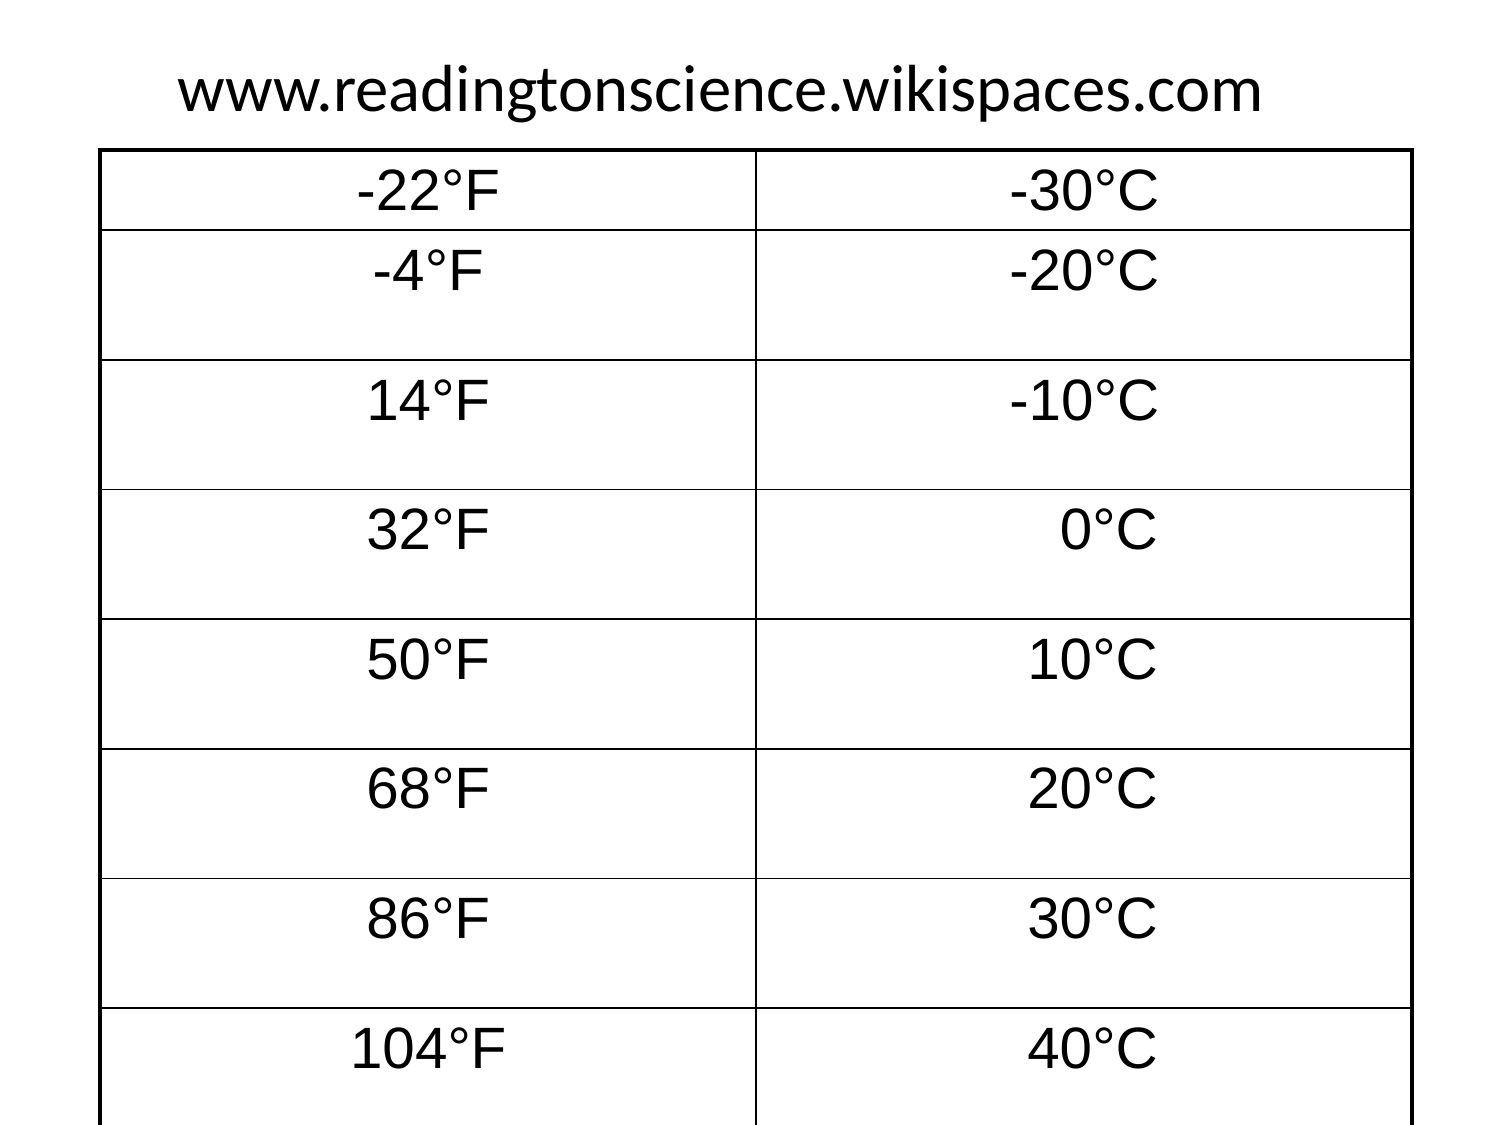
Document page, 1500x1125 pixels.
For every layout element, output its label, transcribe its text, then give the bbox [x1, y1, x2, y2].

table_cell 86°F [102, 879, 755, 1007]
table_cell 50°F [102, 620, 755, 748]
table_cell 30°C [757, 879, 1410, 1007]
table_cell 20°C [757, 750, 1410, 878]
table_header -22°F [102, 152, 755, 229]
table_cell -20°C [757, 231, 1410, 359]
table_header -30°C [757, 152, 1410, 229]
table_cell 32°F [102, 490, 755, 618]
table_cell 40°C [757, 1009, 1410, 1125]
text_box www.readingtonscience.wikispaces.com [162, 37, 1313, 133]
table_cell 10°C [757, 620, 1410, 748]
table_cell 0°C [757, 490, 1410, 618]
table_cell 14°F [102, 361, 755, 489]
table_cell 104°F [102, 1009, 755, 1125]
table_cell -4°F [102, 231, 755, 359]
table_cell 68°F [102, 750, 755, 878]
table_cell -10°C [757, 361, 1410, 489]
